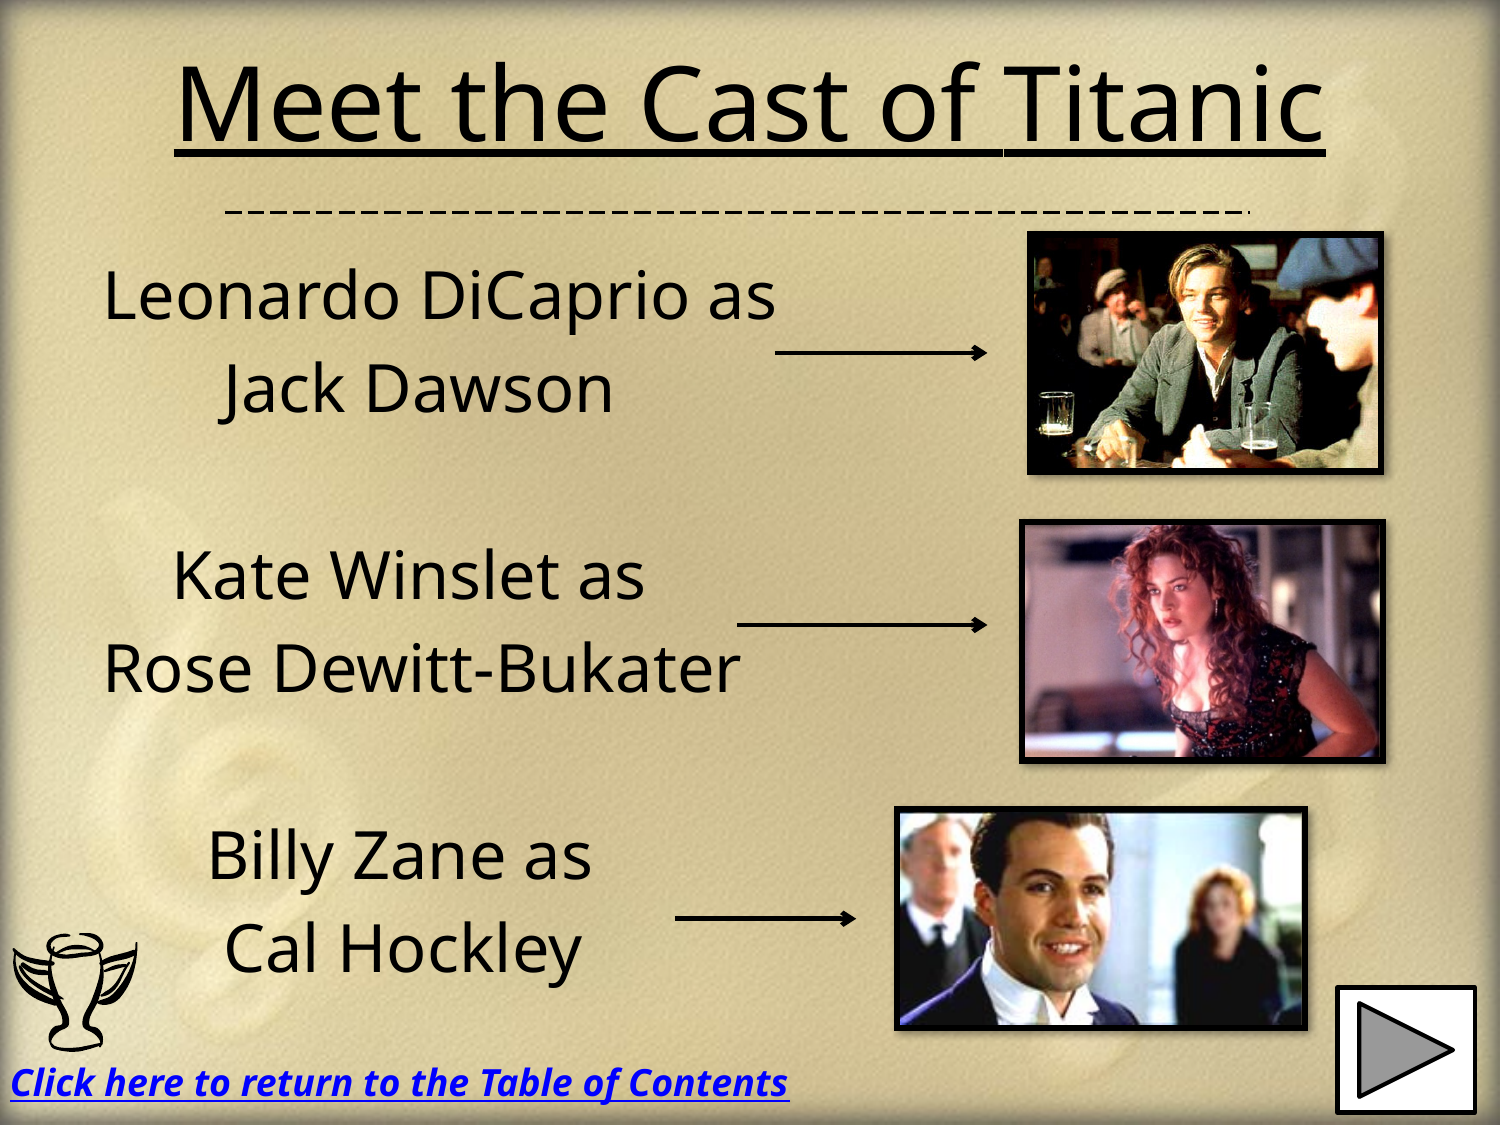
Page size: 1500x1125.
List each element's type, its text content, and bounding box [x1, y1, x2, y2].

picture [1024, 524, 1380, 758]
list Leonardo DiCaprio as Jack Dawson Kate Winslet as Rose Dewitt-Bukater Billy Zane as Cal Hockley [87, 245, 1438, 988]
title Meet the Cast of Titanic [75, 6, 1425, 194]
text_box [1335, 985, 1477, 1115]
text_box Click here to return to the Table of Contents [0, 1051, 958, 1118]
picture [12, 932, 138, 1053]
picture [1033, 237, 1379, 469]
picture [899, 812, 1302, 1026]
